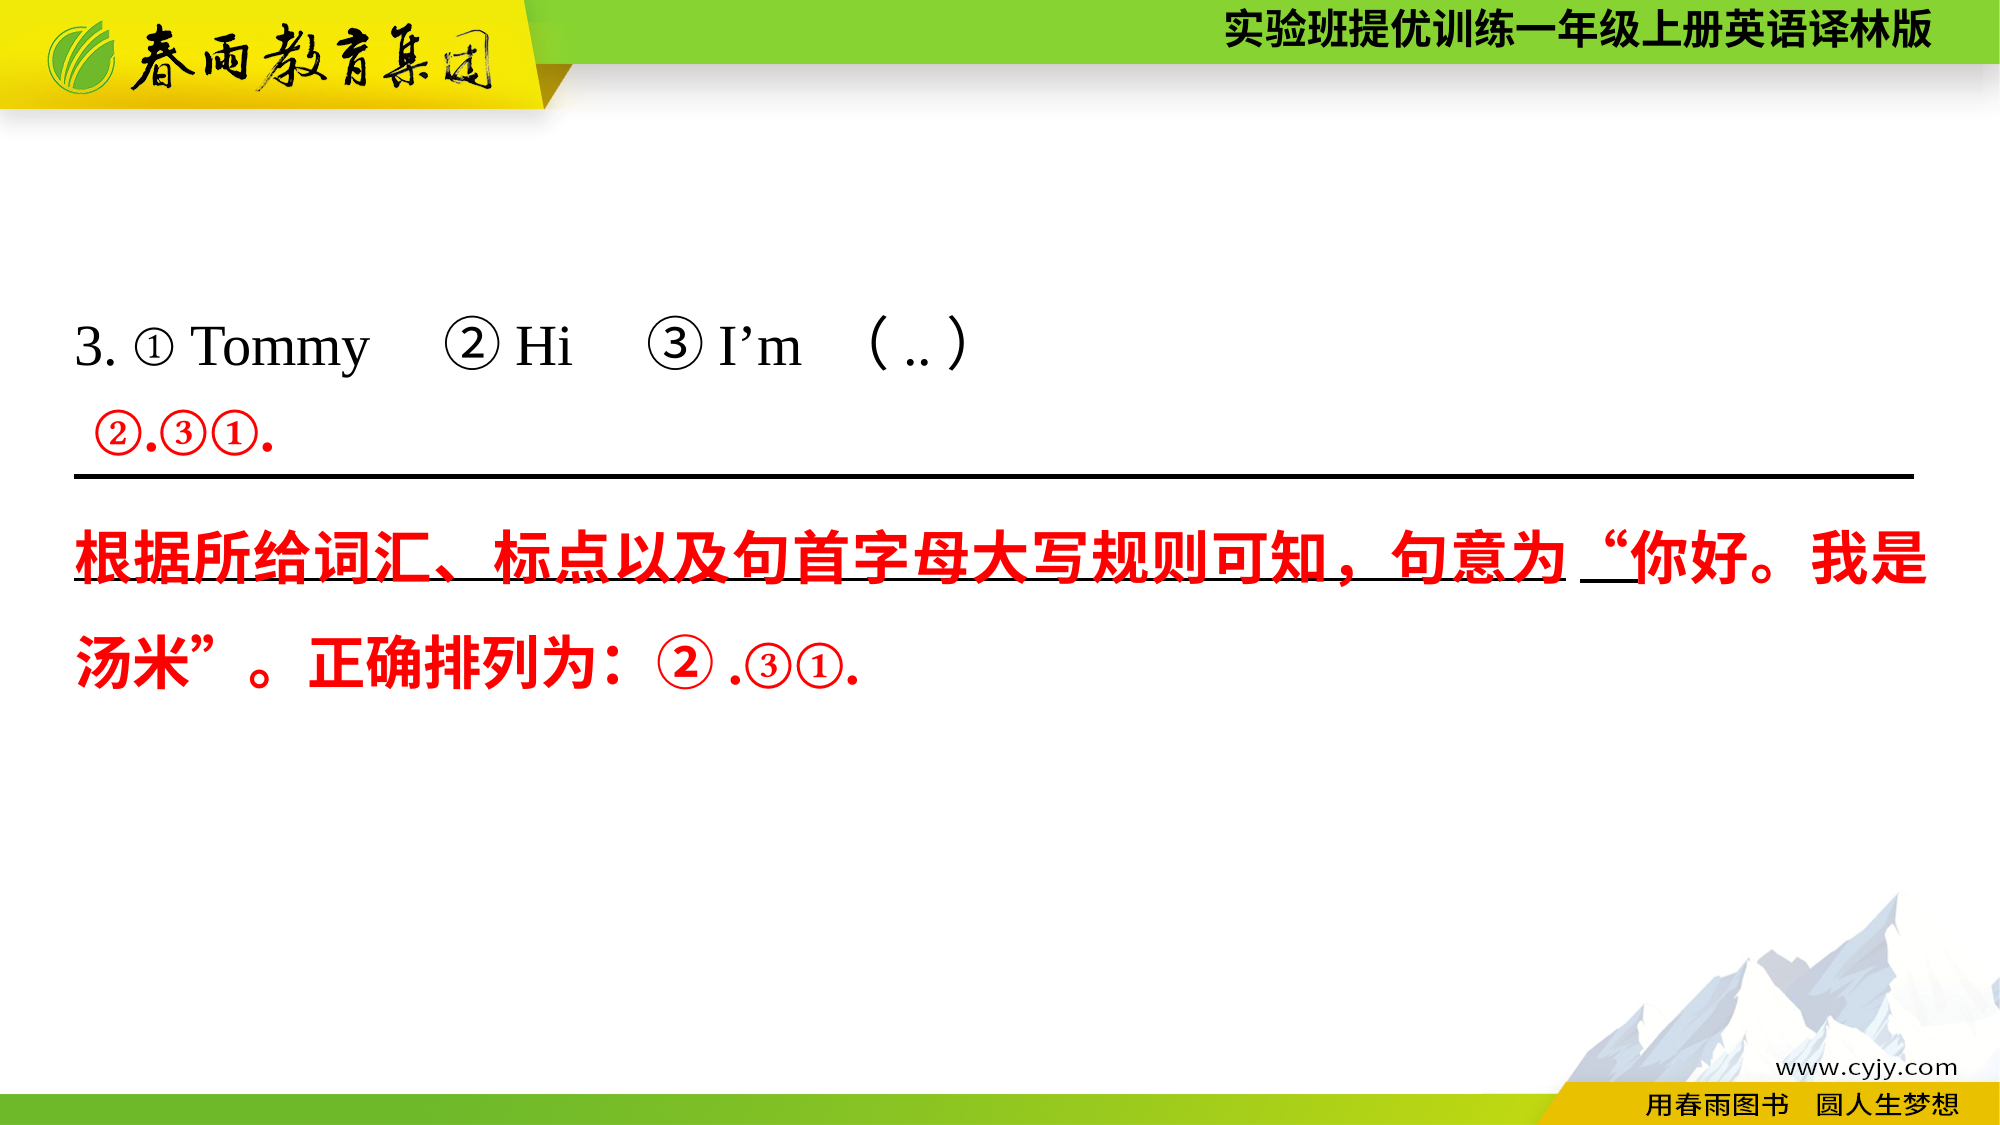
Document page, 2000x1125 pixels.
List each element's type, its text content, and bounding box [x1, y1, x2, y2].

list 3. ①Tommy ②Hi ③I’m （..） ___________________________________________________ [59, 264, 1944, 478]
picture [0, 0, 2000, 1125]
text_box ②.③①. [64, 385, 290, 471]
text_box 根据所给词汇、标点以及句首字母大写规则可知，句意为“你好。我是汤米”。正确排列为：②.③①. [59, 478, 1944, 704]
